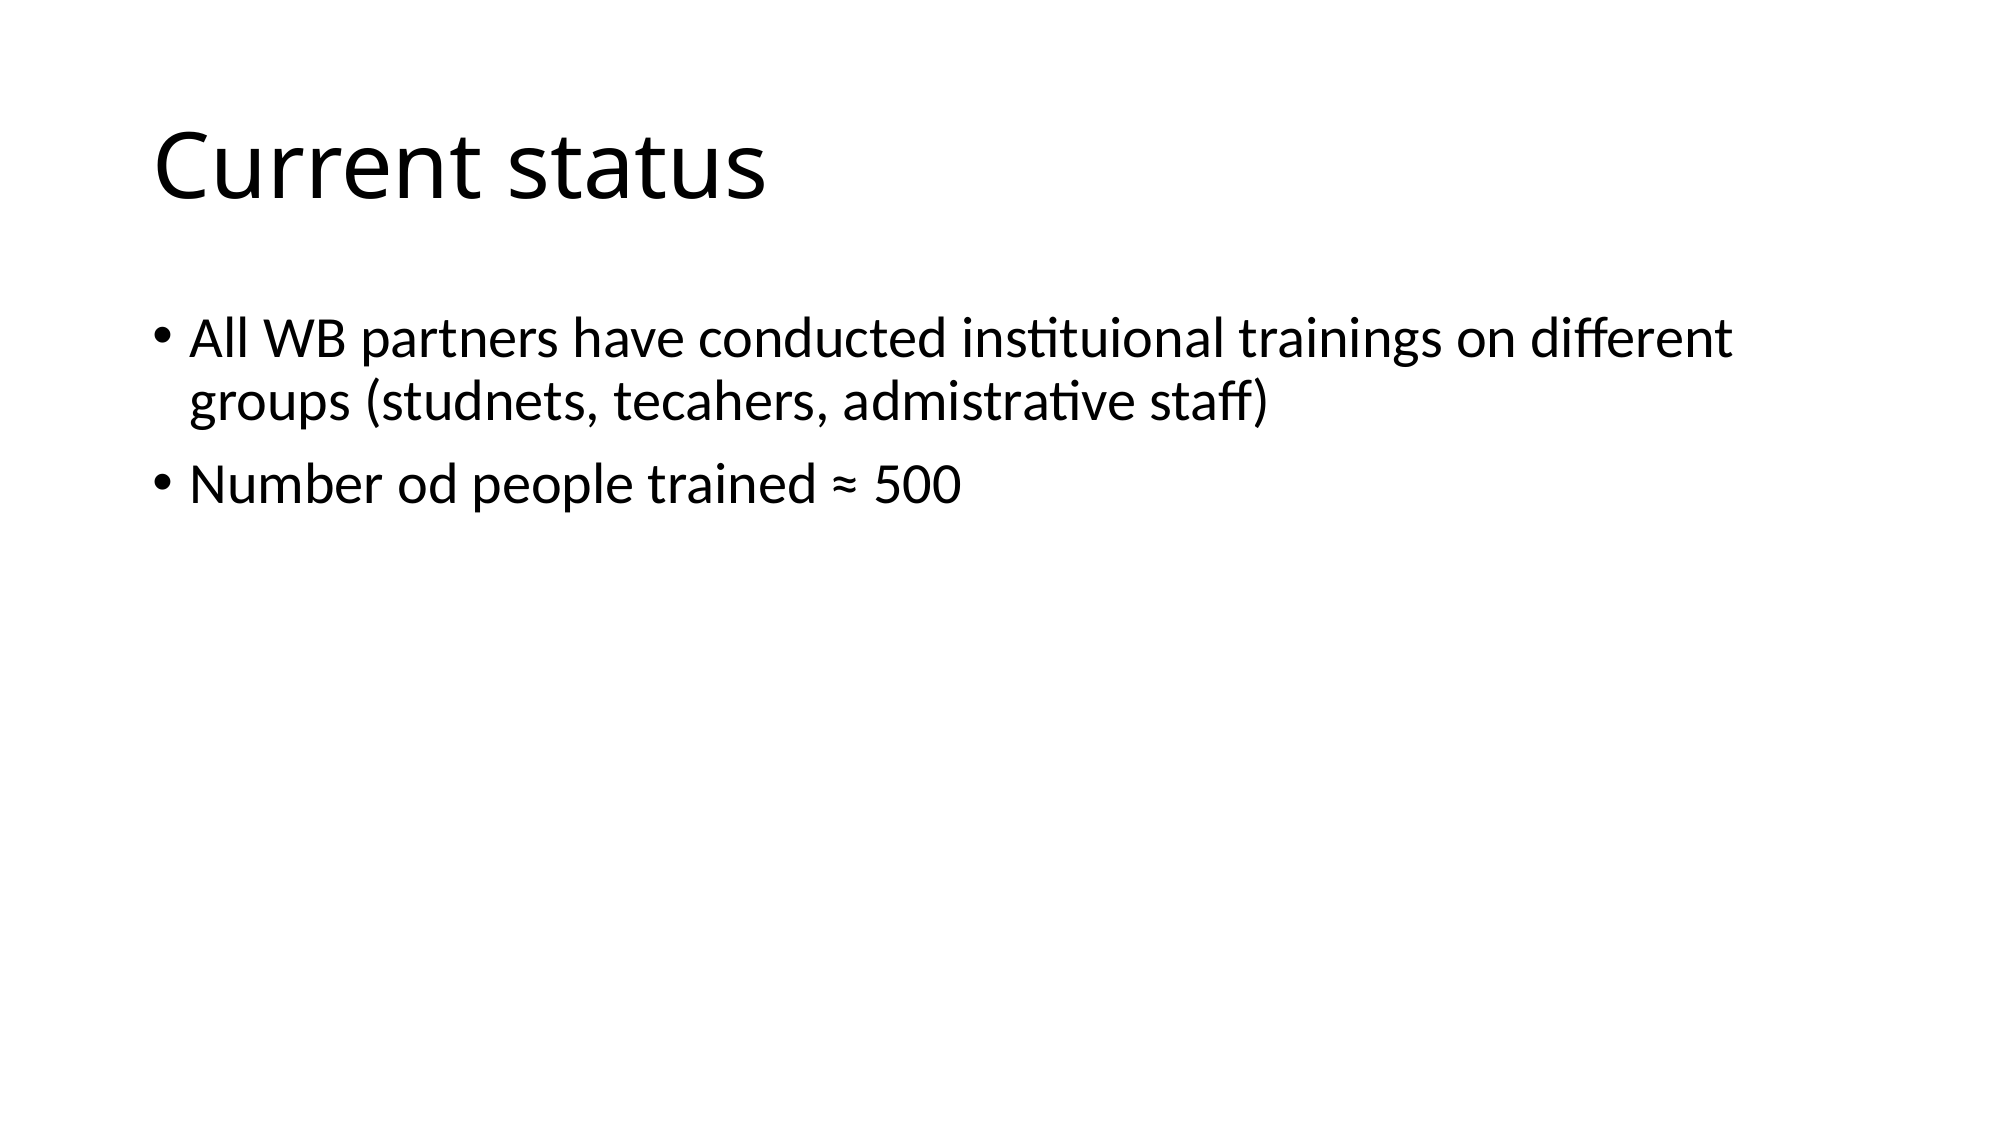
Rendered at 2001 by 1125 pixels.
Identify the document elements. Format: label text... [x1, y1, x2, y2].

title Current status [137, 59, 1863, 278]
list All WB partners have conducted instituional trainings on different groups (studnets, tecahers, admistrative staff) Number od people trained ≈ 500 [137, 299, 1863, 1014]
